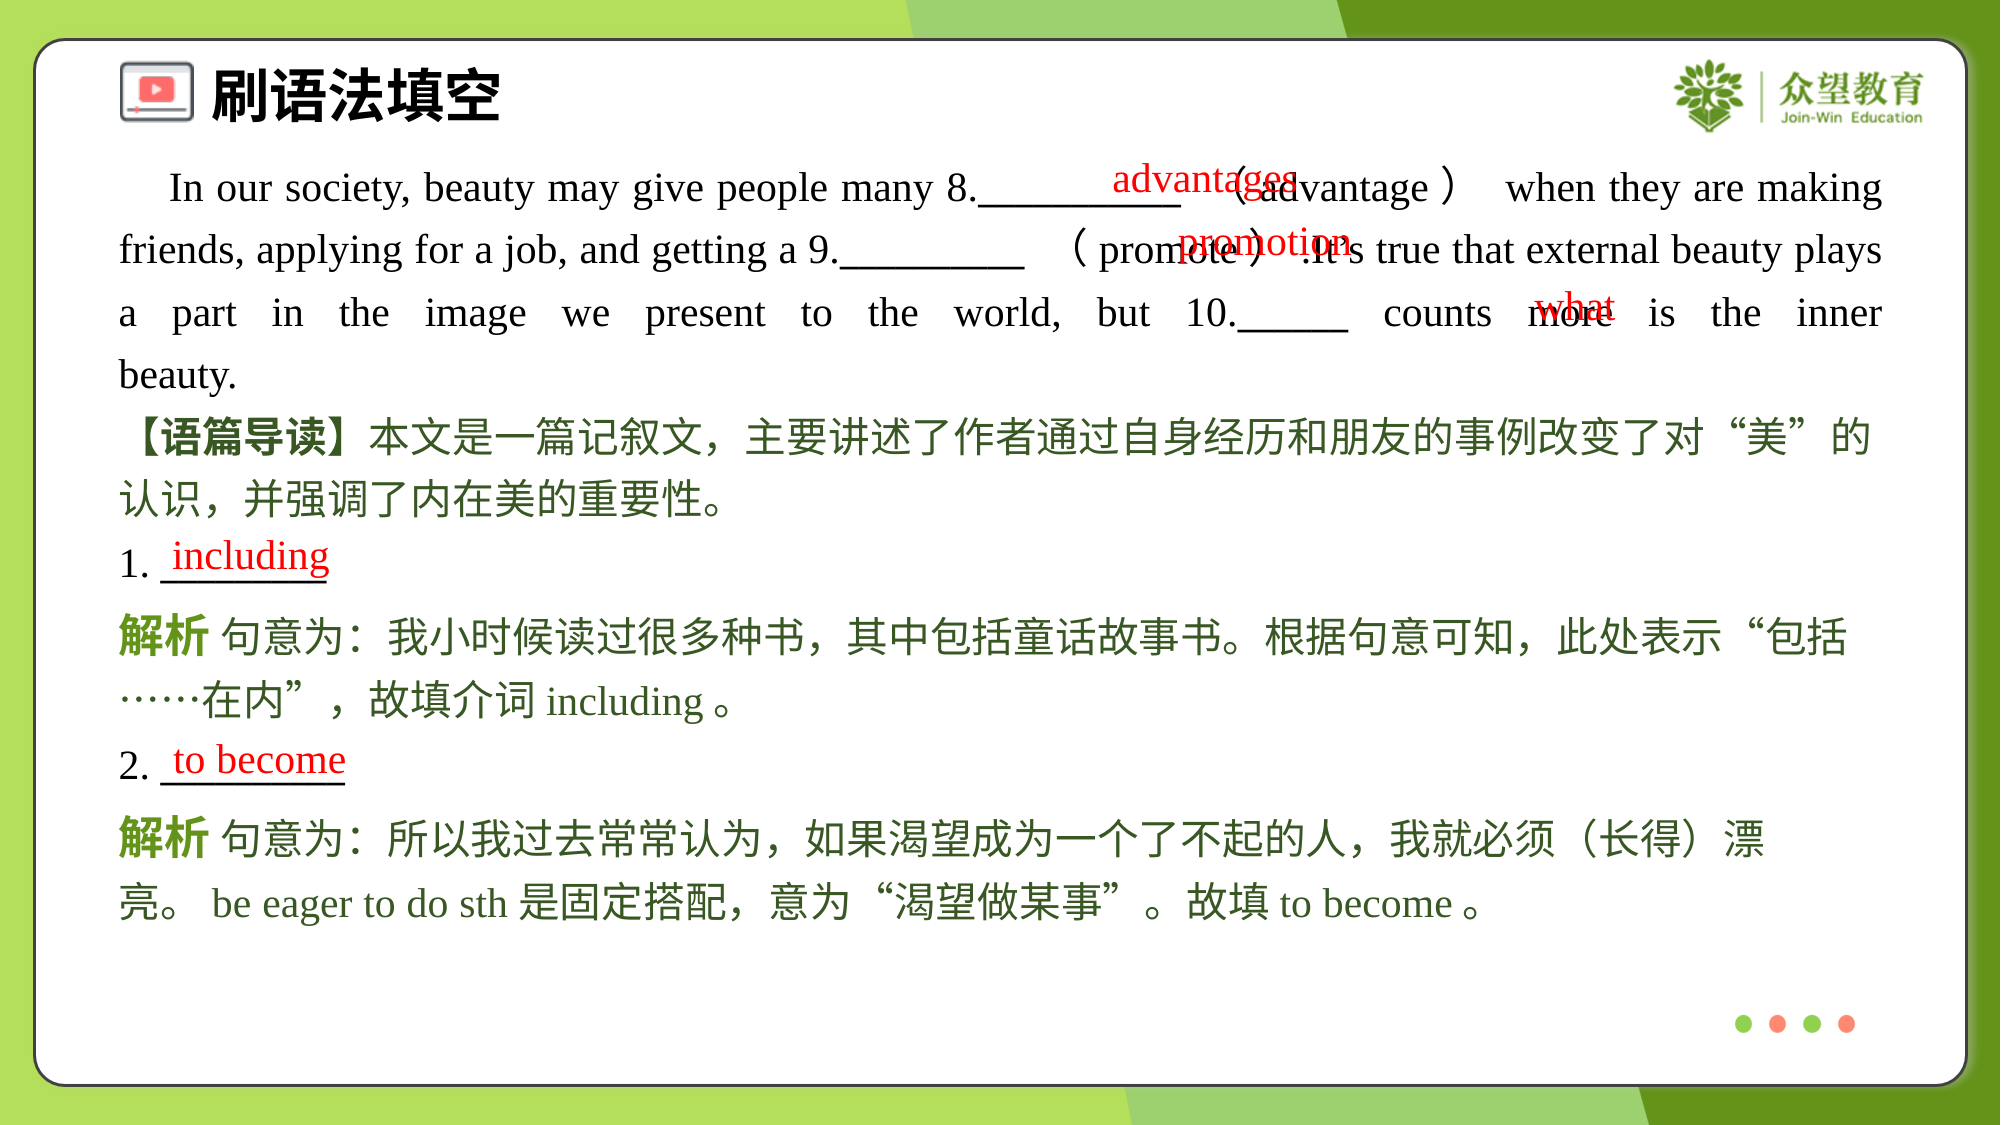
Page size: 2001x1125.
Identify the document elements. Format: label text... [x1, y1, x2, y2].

text_box promotion [1173, 201, 1357, 259]
text_box 2. __________ [118, 725, 1883, 783]
text_box In our society, beauty may give people many 8.___________ （advantage） when they are making friends, applying for a job, and getting a 9.__________ （promote）.It’s true that external beauty plays a part in the image we present to the world, but 10.______ counts more is the inner beauty.#1.3 [118, 146, 1883, 391]
text_box including [167, 514, 335, 573]
text_box 【语篇导读】本文是一篇记叙文，主要讲述了作者通过自身经历和朋友的事例改变了对“美”的认识，并强调了内在美的重要性。 [118, 397, 1883, 519]
text_box 1. _________ [118, 523, 1883, 581]
text_box what [1529, 265, 1621, 324]
text_box advantages [1108, 138, 1303, 197]
text_box to become [163, 719, 356, 777]
text_box 解析 句意为：我小时候读过很多种书，其中包括童话故事书。根据句意可知，此处表示“包括……在内”，故填介词including。 [118, 592, 1883, 719]
text_box 解析 句意为：所以我过去常常认为，如果渴望成为一个了不起的人，我就必须（长得）漂亮。be eager to do sth是固定搭配，意为“渴望做某事”。故填to become。 [118, 794, 1883, 921]
picture [0, 0, 2000, 1125]
